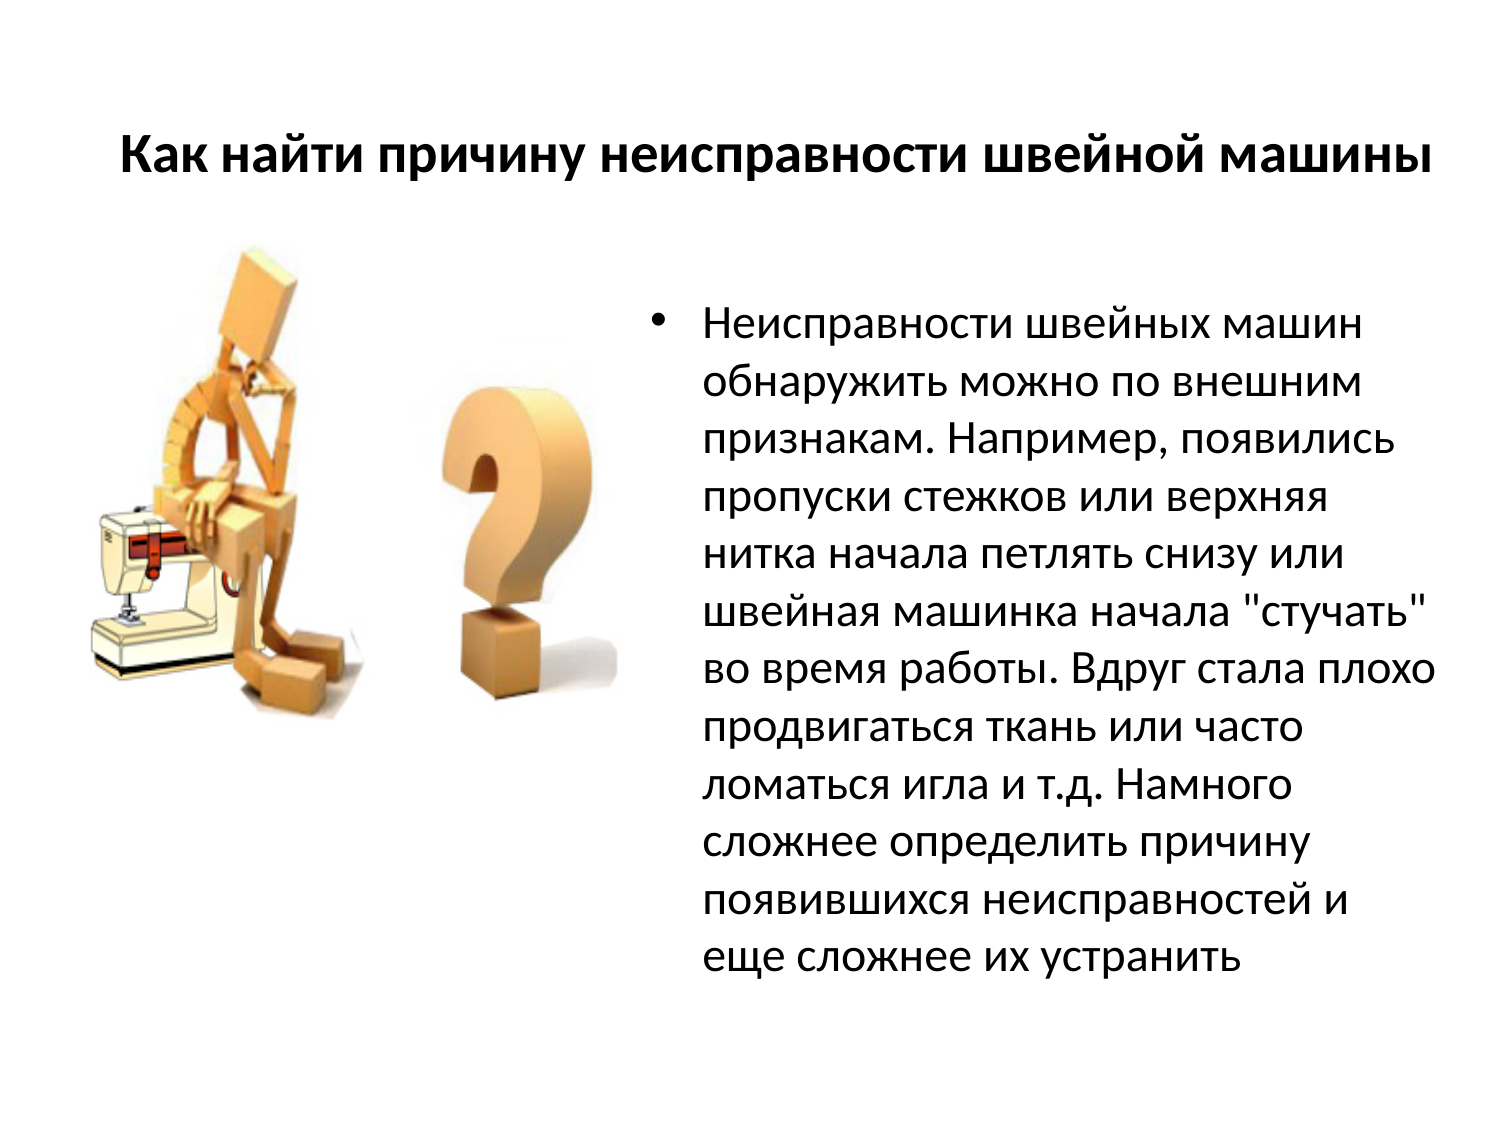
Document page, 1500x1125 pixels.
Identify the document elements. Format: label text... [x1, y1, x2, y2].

list Неисправности швейных машин обнаружить можно по внешним признакам. Например, появились пропуски стежков или верхняя нитка начала петлять снизу или швейная машинка начала "стучать" во время работы. Вдруг стала плохо продвигаться ткань или часто ломаться игла и т.д. Намного сложнее определить причину появившихся неисправностей и еще сложнее их устранить [635, 282, 1453, 1026]
picture [75, 243, 631, 740]
title Как найти причину неисправности швейной машины [102, 90, 1453, 278]
